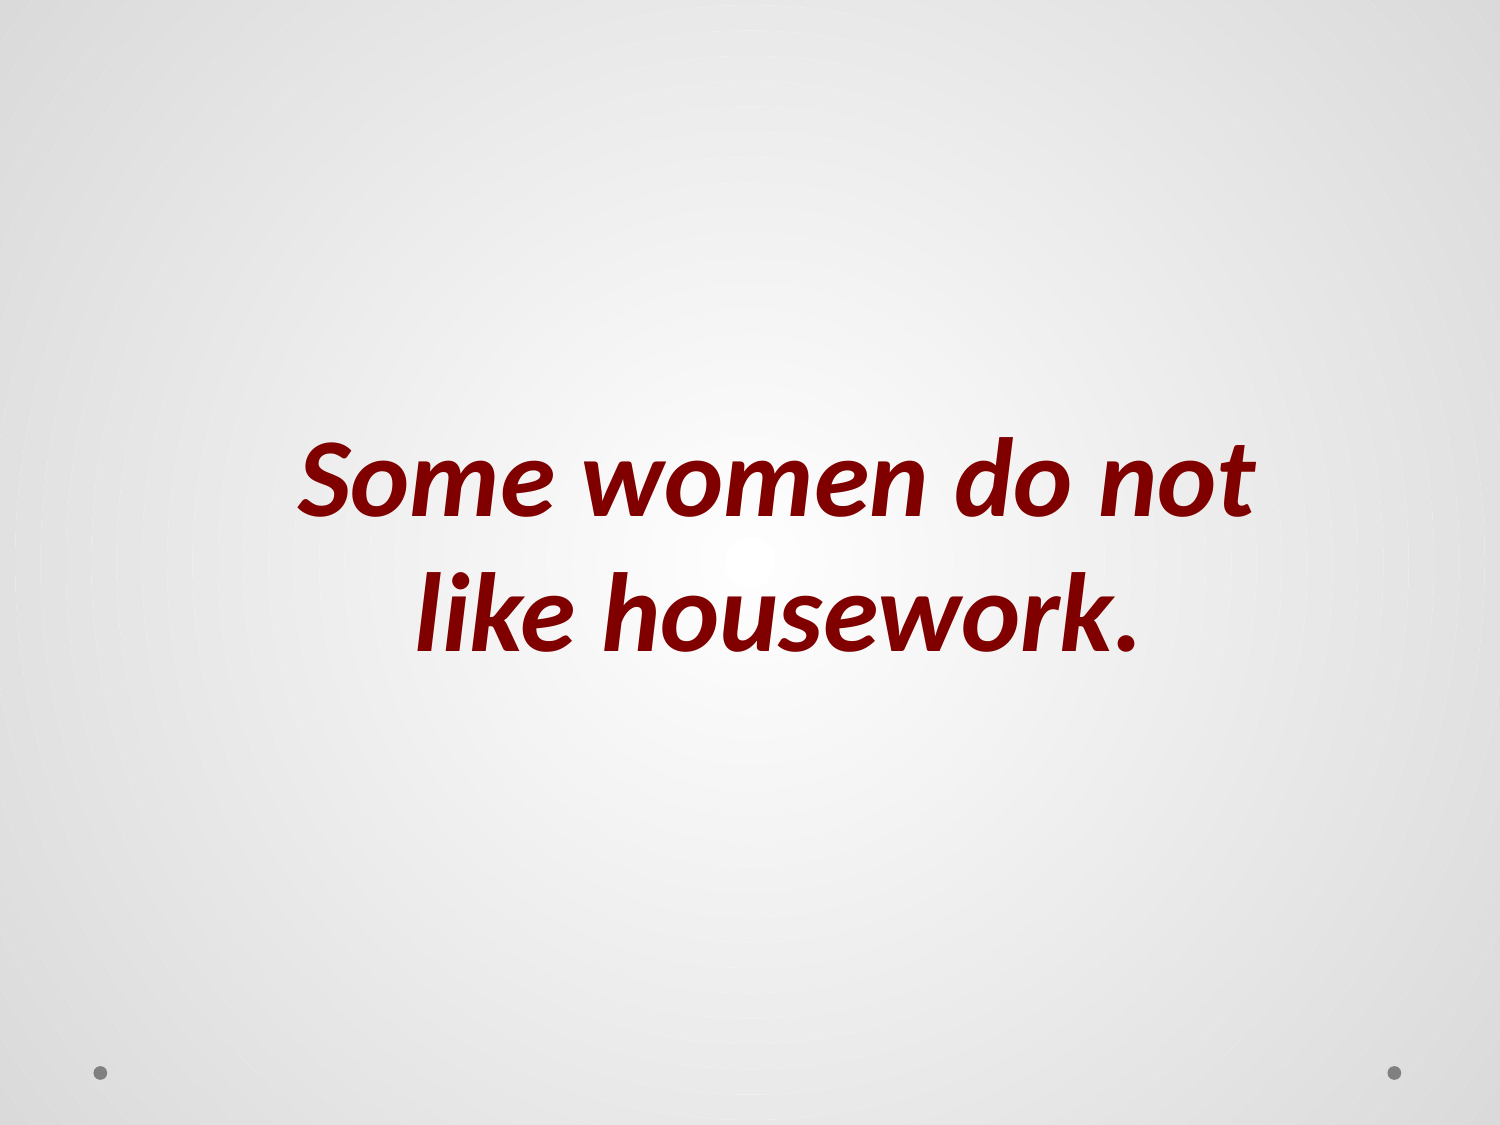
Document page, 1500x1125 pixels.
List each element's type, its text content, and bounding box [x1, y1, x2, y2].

text_box Some women do not like housework. [242, 397, 1317, 682]
